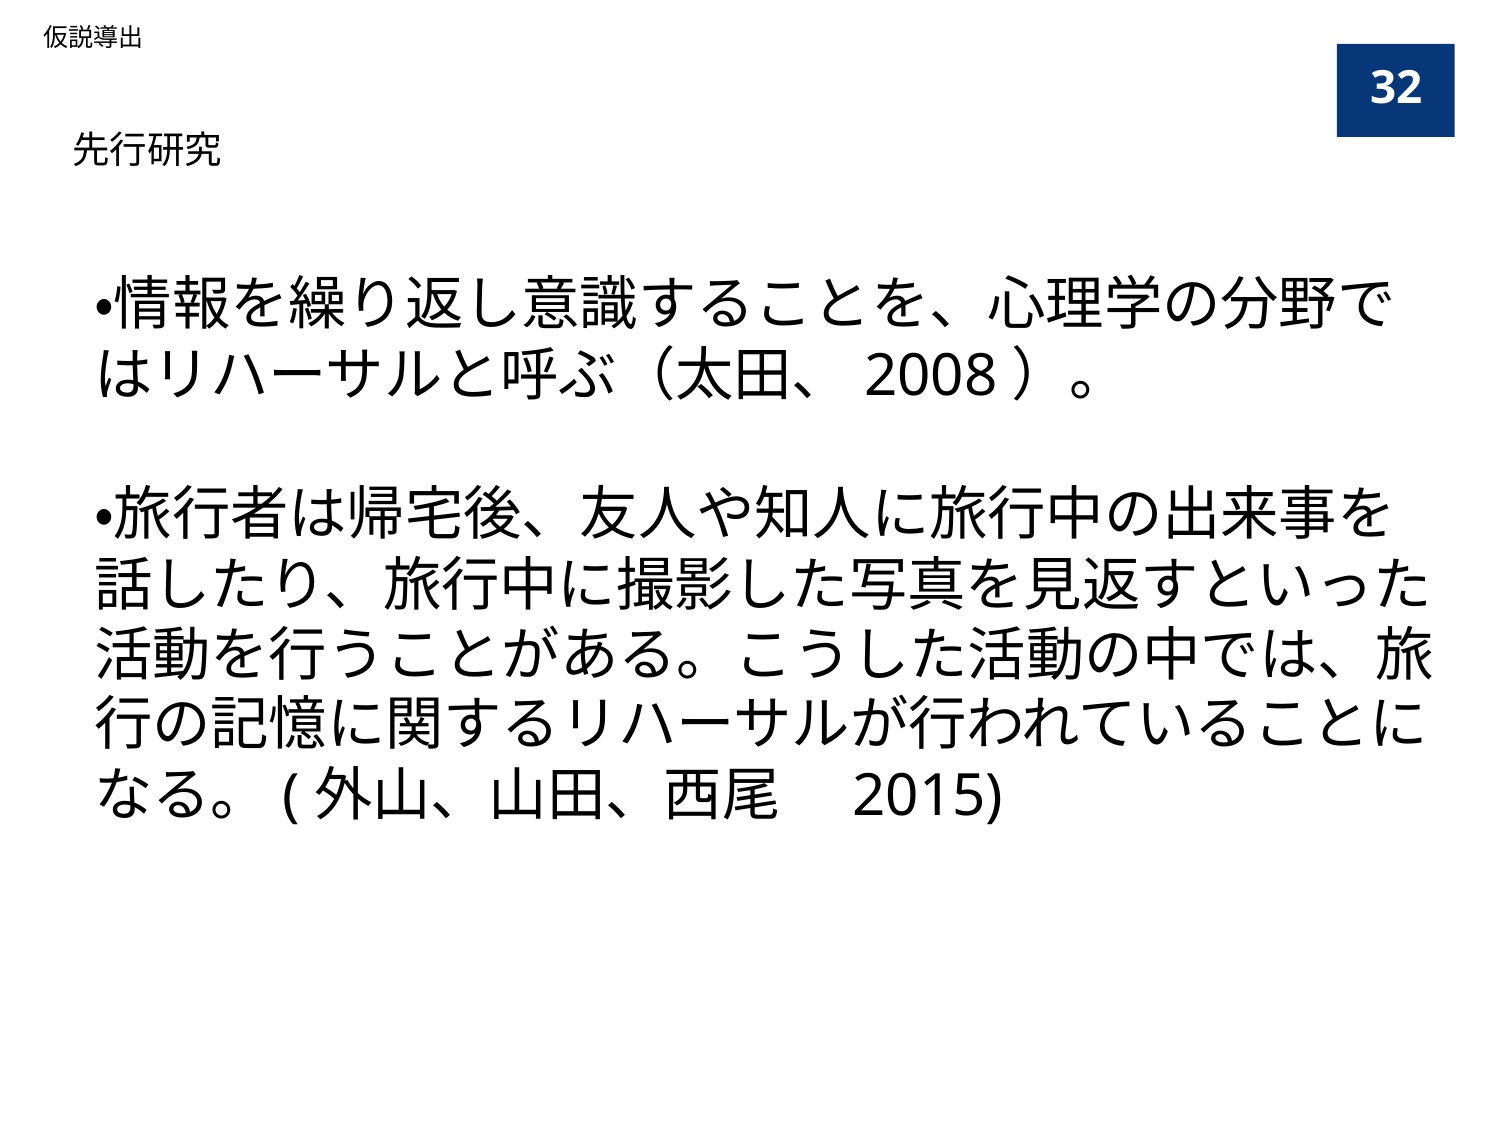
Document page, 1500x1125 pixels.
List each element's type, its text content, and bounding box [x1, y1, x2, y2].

slide_number 32 [1354, 59, 1438, 119]
text_box 先行研究 [57, 119, 1438, 179]
text_box ・情報を繰り返し意識することを、心理学の分野ではリハーサルと呼ぶ（太田、2008）。 ・旅行者は帰宅後、友人や知人に旅行中の出来事を話したり、旅行中に撮影した写真を見返すといった活動を行うことがある。こうした活動の中では、旅行の記憶に関するリハーサルが行われていることになる。(外山、山田、西尾 2015) [79, 259, 1460, 904]
text_box 仮説導出 [28, 13, 311, 59]
